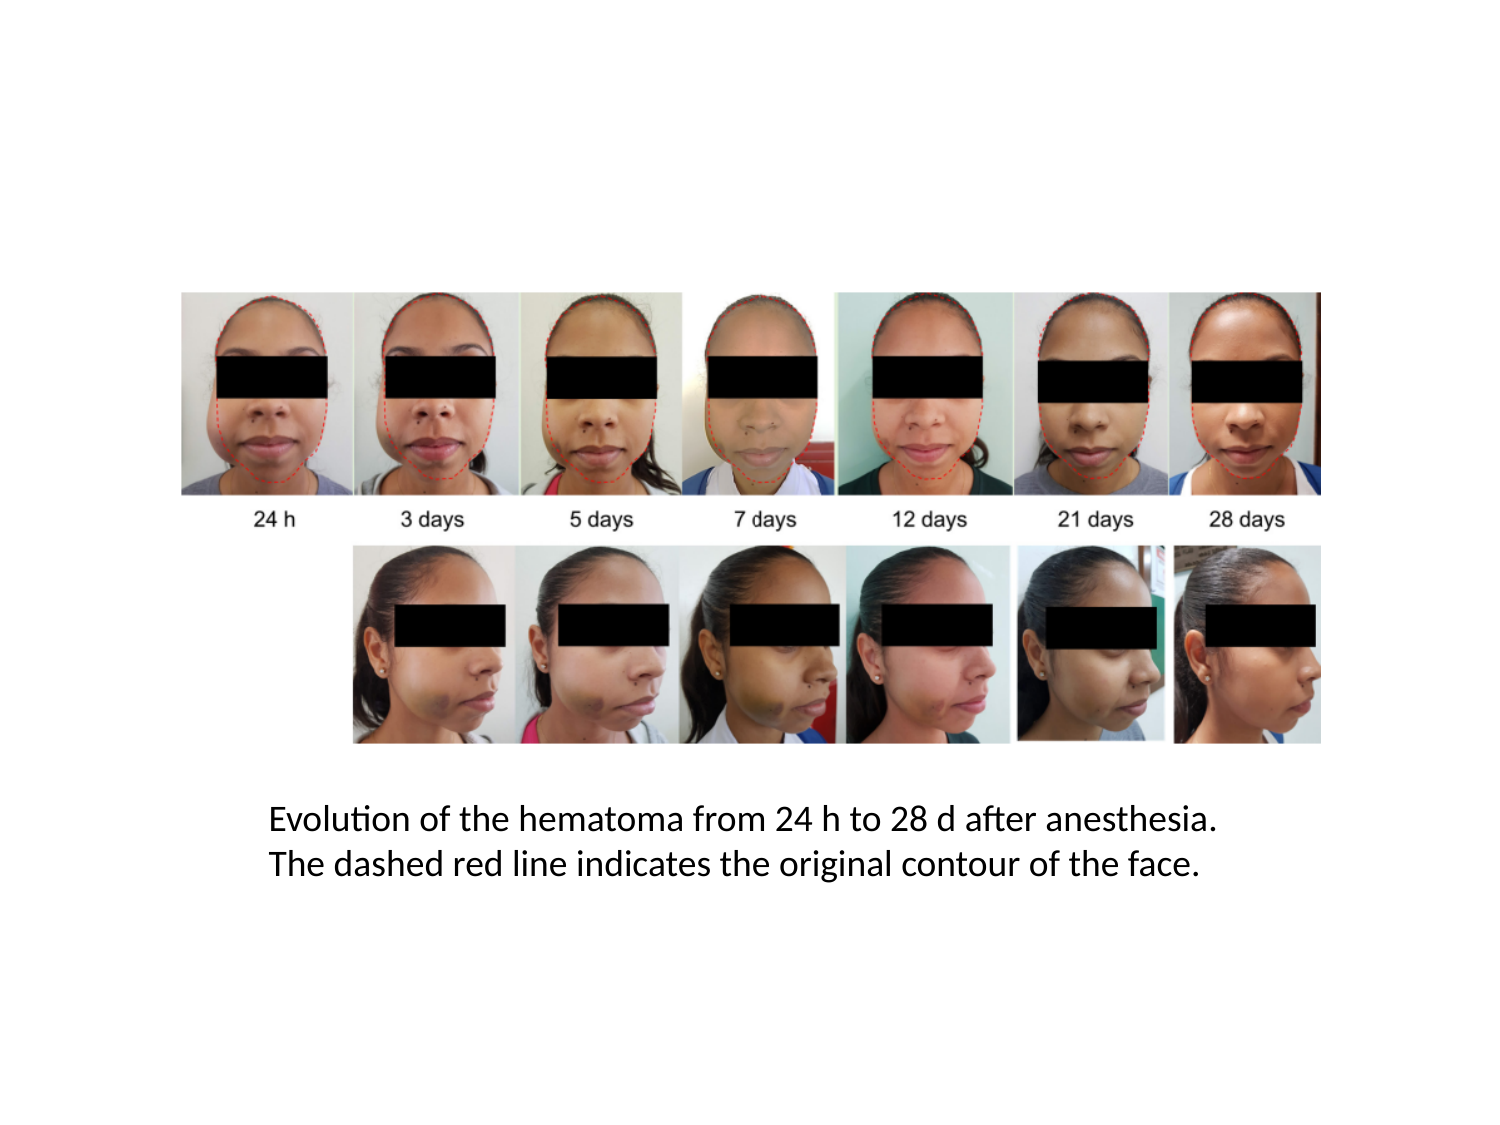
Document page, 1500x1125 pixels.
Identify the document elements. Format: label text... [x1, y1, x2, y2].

text_box Evolution of the hematoma from 24 h to 28 d after anesthesia. The dashed red line indicates the original contour of the face. [253, 786, 1235, 892]
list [179, 290, 1321, 750]
